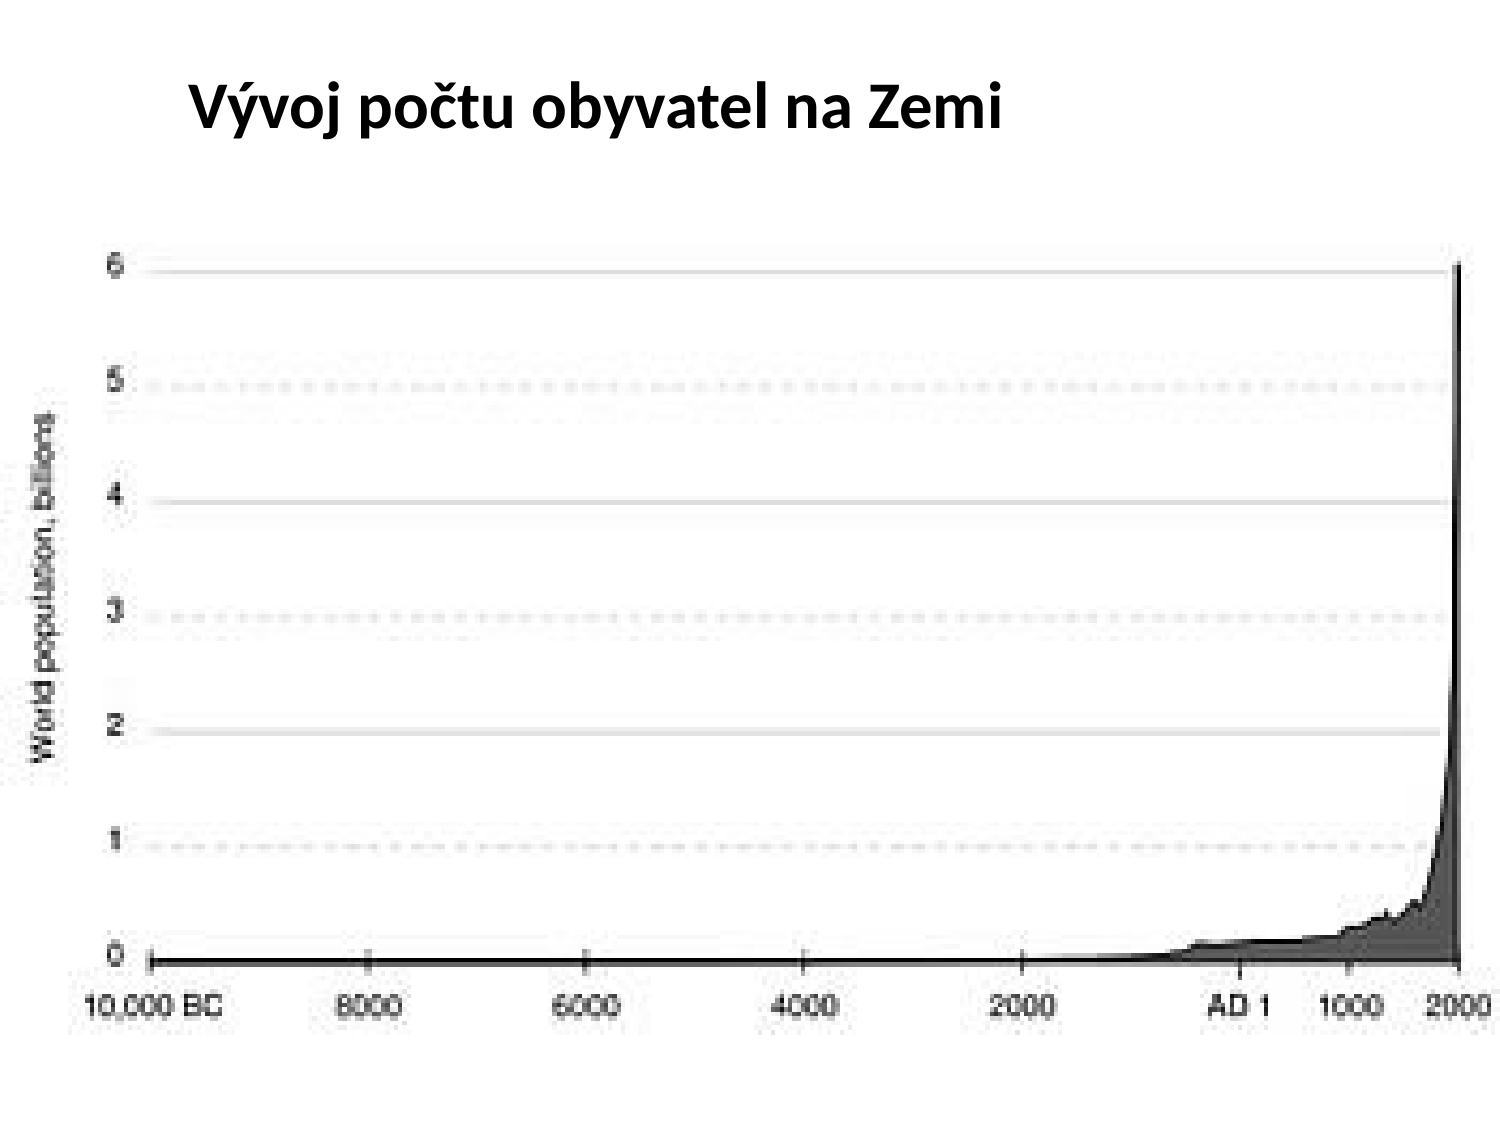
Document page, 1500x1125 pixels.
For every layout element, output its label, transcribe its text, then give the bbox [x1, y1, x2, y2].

picture [0, 243, 1500, 1036]
text_box Vývoj počtu obyvatel na Zemi [123, 54, 1069, 150]
